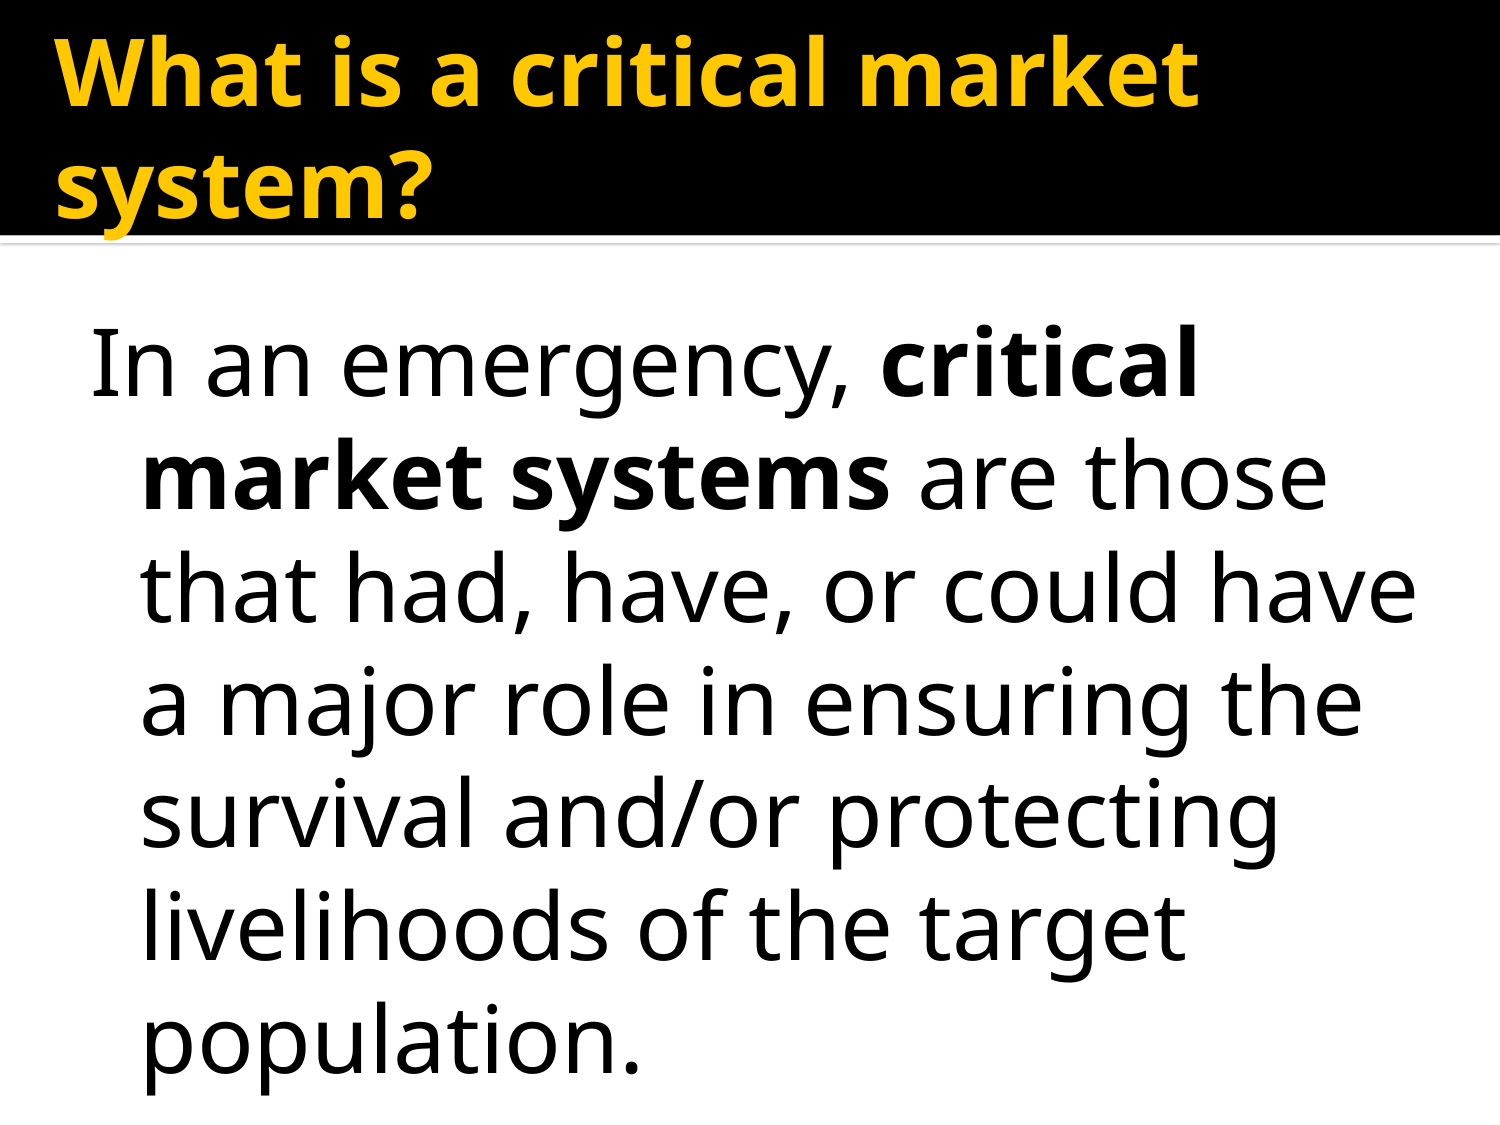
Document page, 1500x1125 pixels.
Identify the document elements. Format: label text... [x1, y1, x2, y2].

list In an emergency, critical market systems are those that had, have, or could have a major role in ensuring the survival and/or protecting livelihoods of the target population. [62, 287, 1463, 1109]
title What is a critical market system? [39, 38, 1500, 212]
